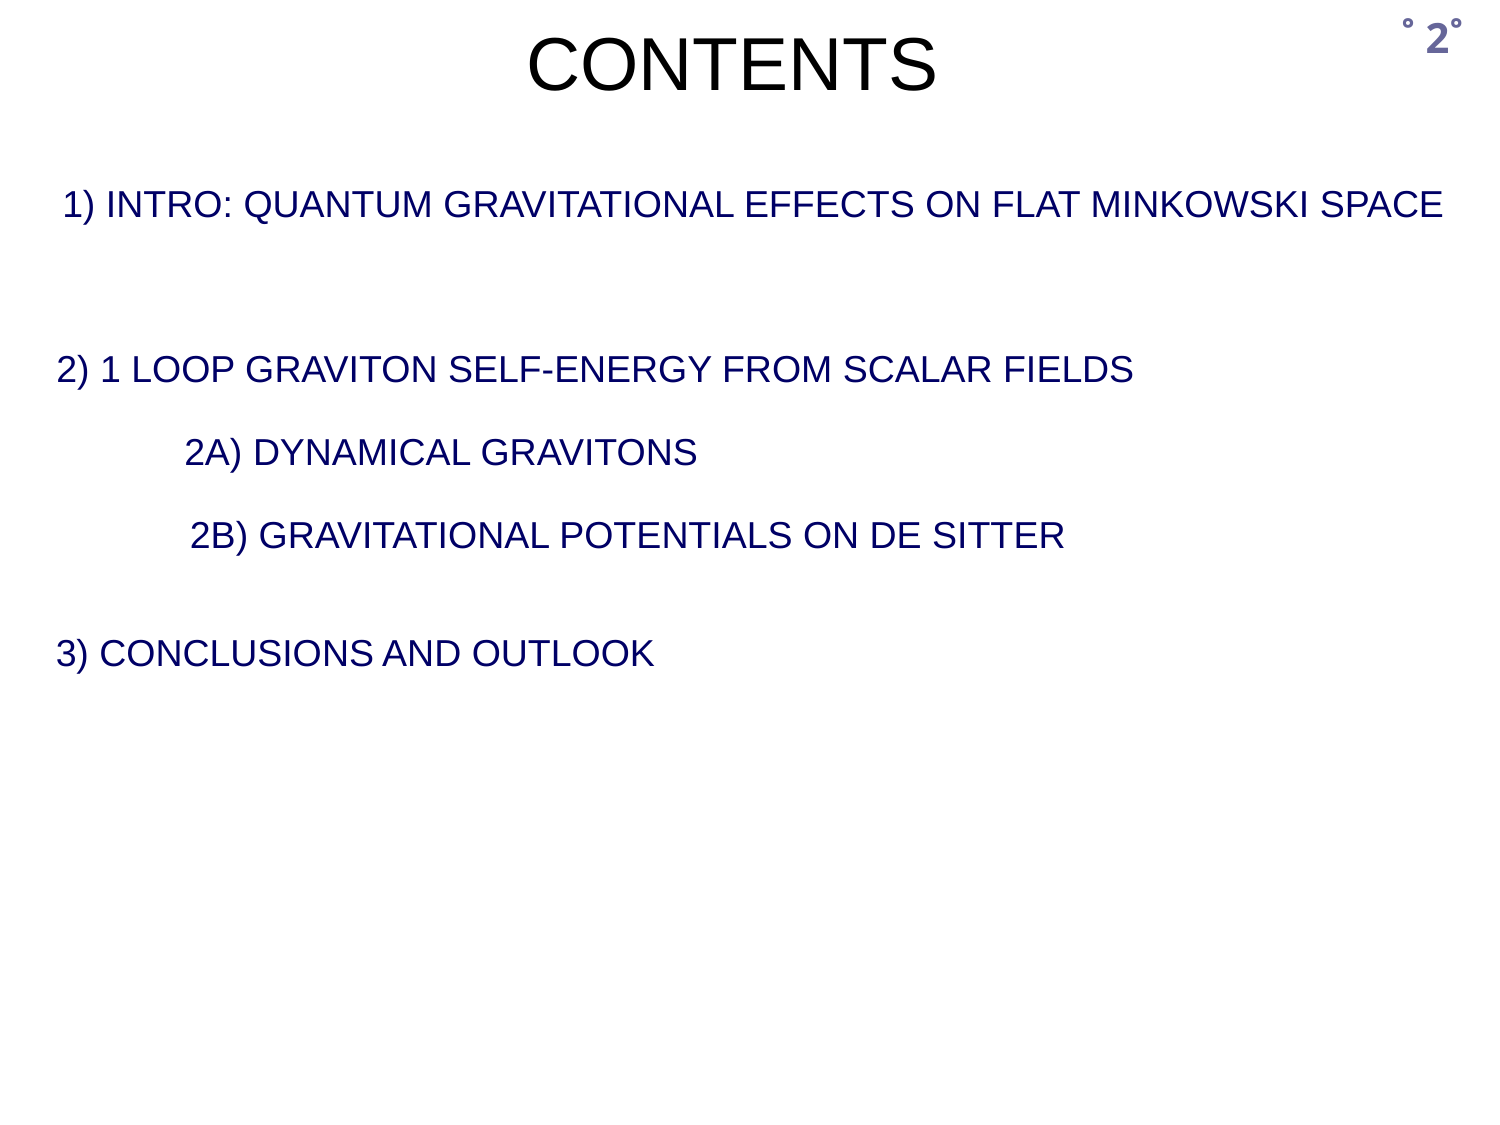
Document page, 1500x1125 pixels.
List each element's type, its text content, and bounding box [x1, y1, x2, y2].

title CONTENTS [64, 7, 1400, 114]
text_box 2A) DYNAMICAL GRAVITONS [169, 420, 714, 481]
text_box 2) 1 LOOP GRAVITON SELF-ENERGY FROM SCALAR FIELDS [41, 338, 1151, 398]
text_box 1) INTRO: QUANTUM GRAVITATIONAL EFFECTS ON FLAT MINKOWSKI SPACE [47, 172, 1461, 233]
text_box 2B) GRAVITATIONAL POTENTIALS ON DE SITTER [175, 503, 1082, 564]
text_box 3) CONCLUSIONS AND OUTLOOK [41, 621, 704, 682]
text_box ˚ 2˚ [1364, 7, 1500, 67]
